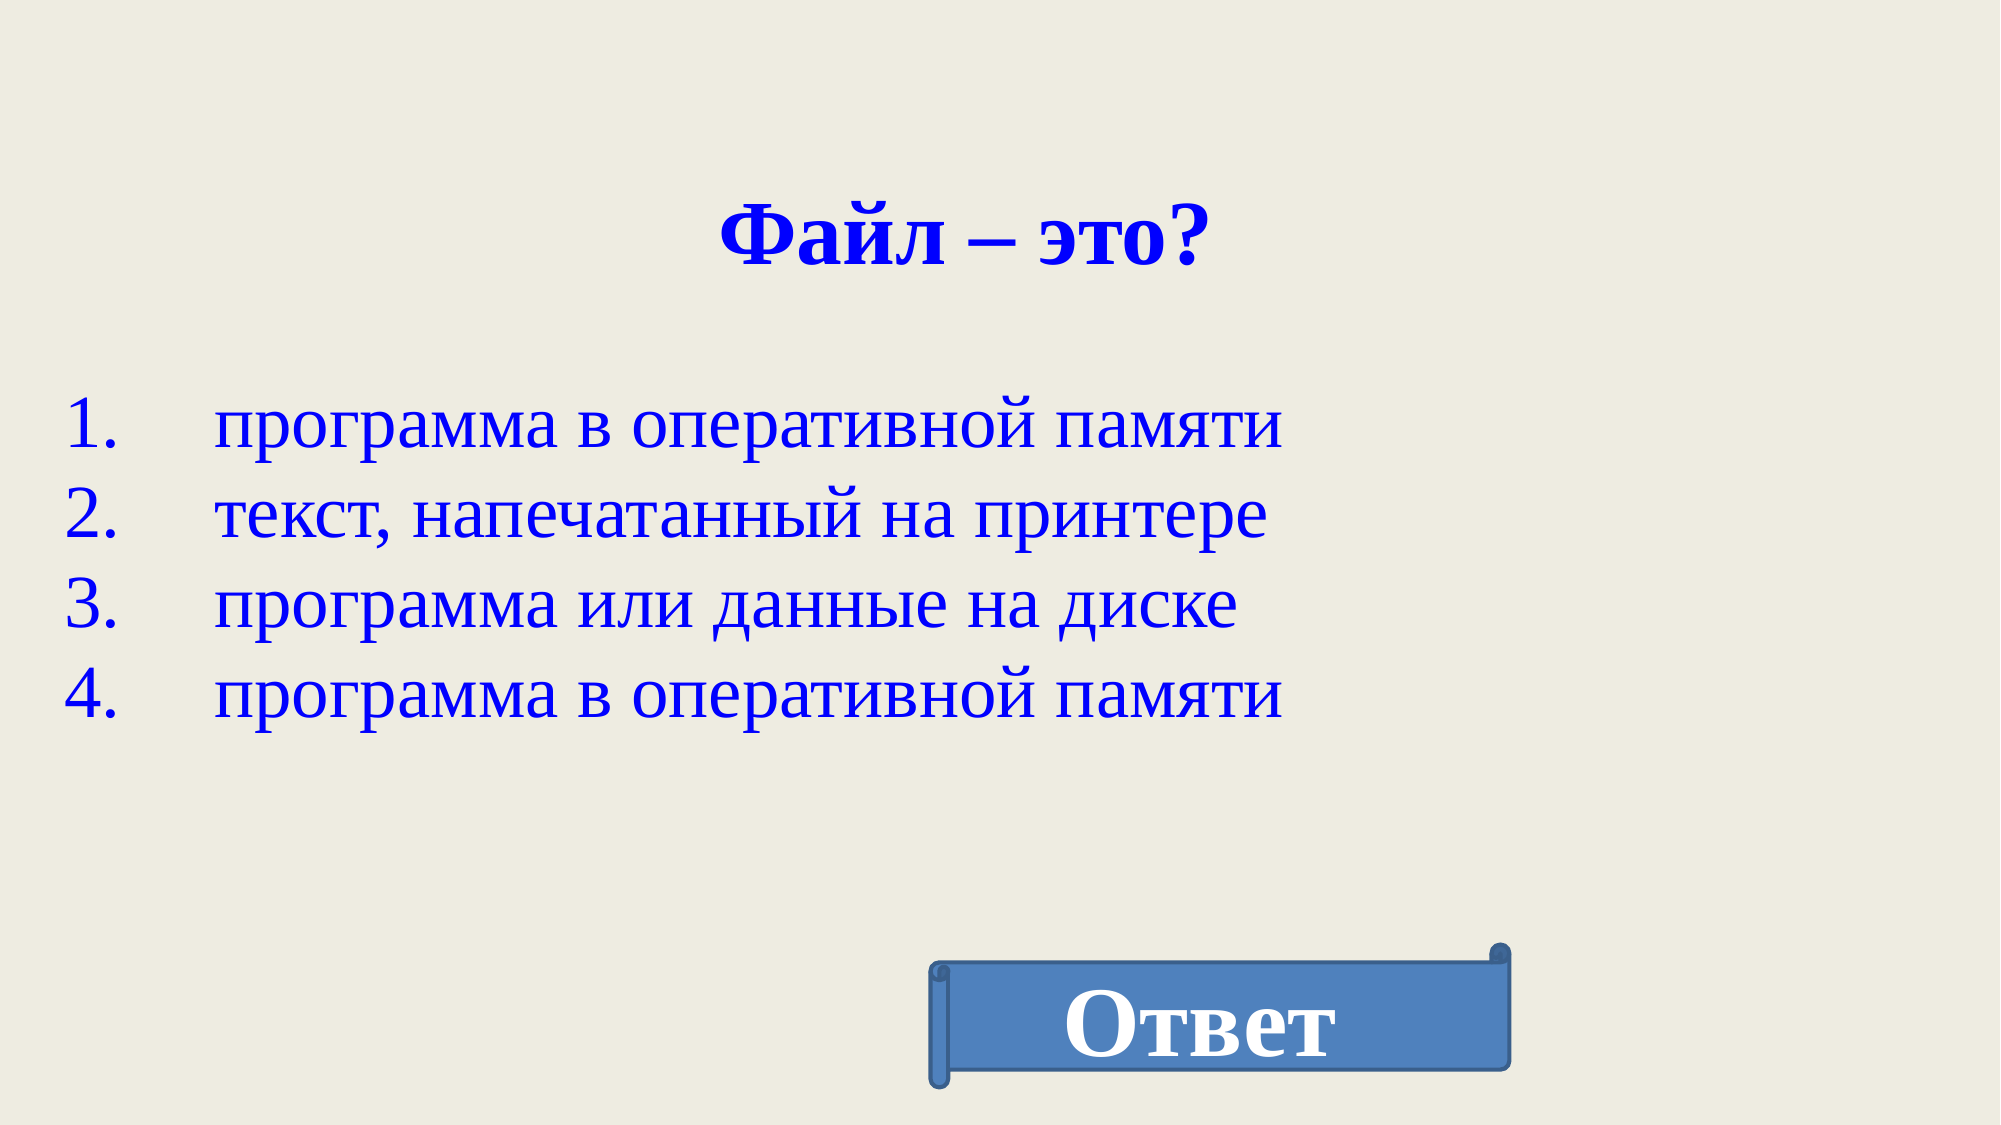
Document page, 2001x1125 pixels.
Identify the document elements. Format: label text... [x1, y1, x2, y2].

text_box Ответ [928, 942, 1512, 1090]
text_box Файл – это? программа в оперативной памяти текст, напечатанный на принтере программа или данные на диске программа в оперативной памяти [49, 120, 1884, 831]
